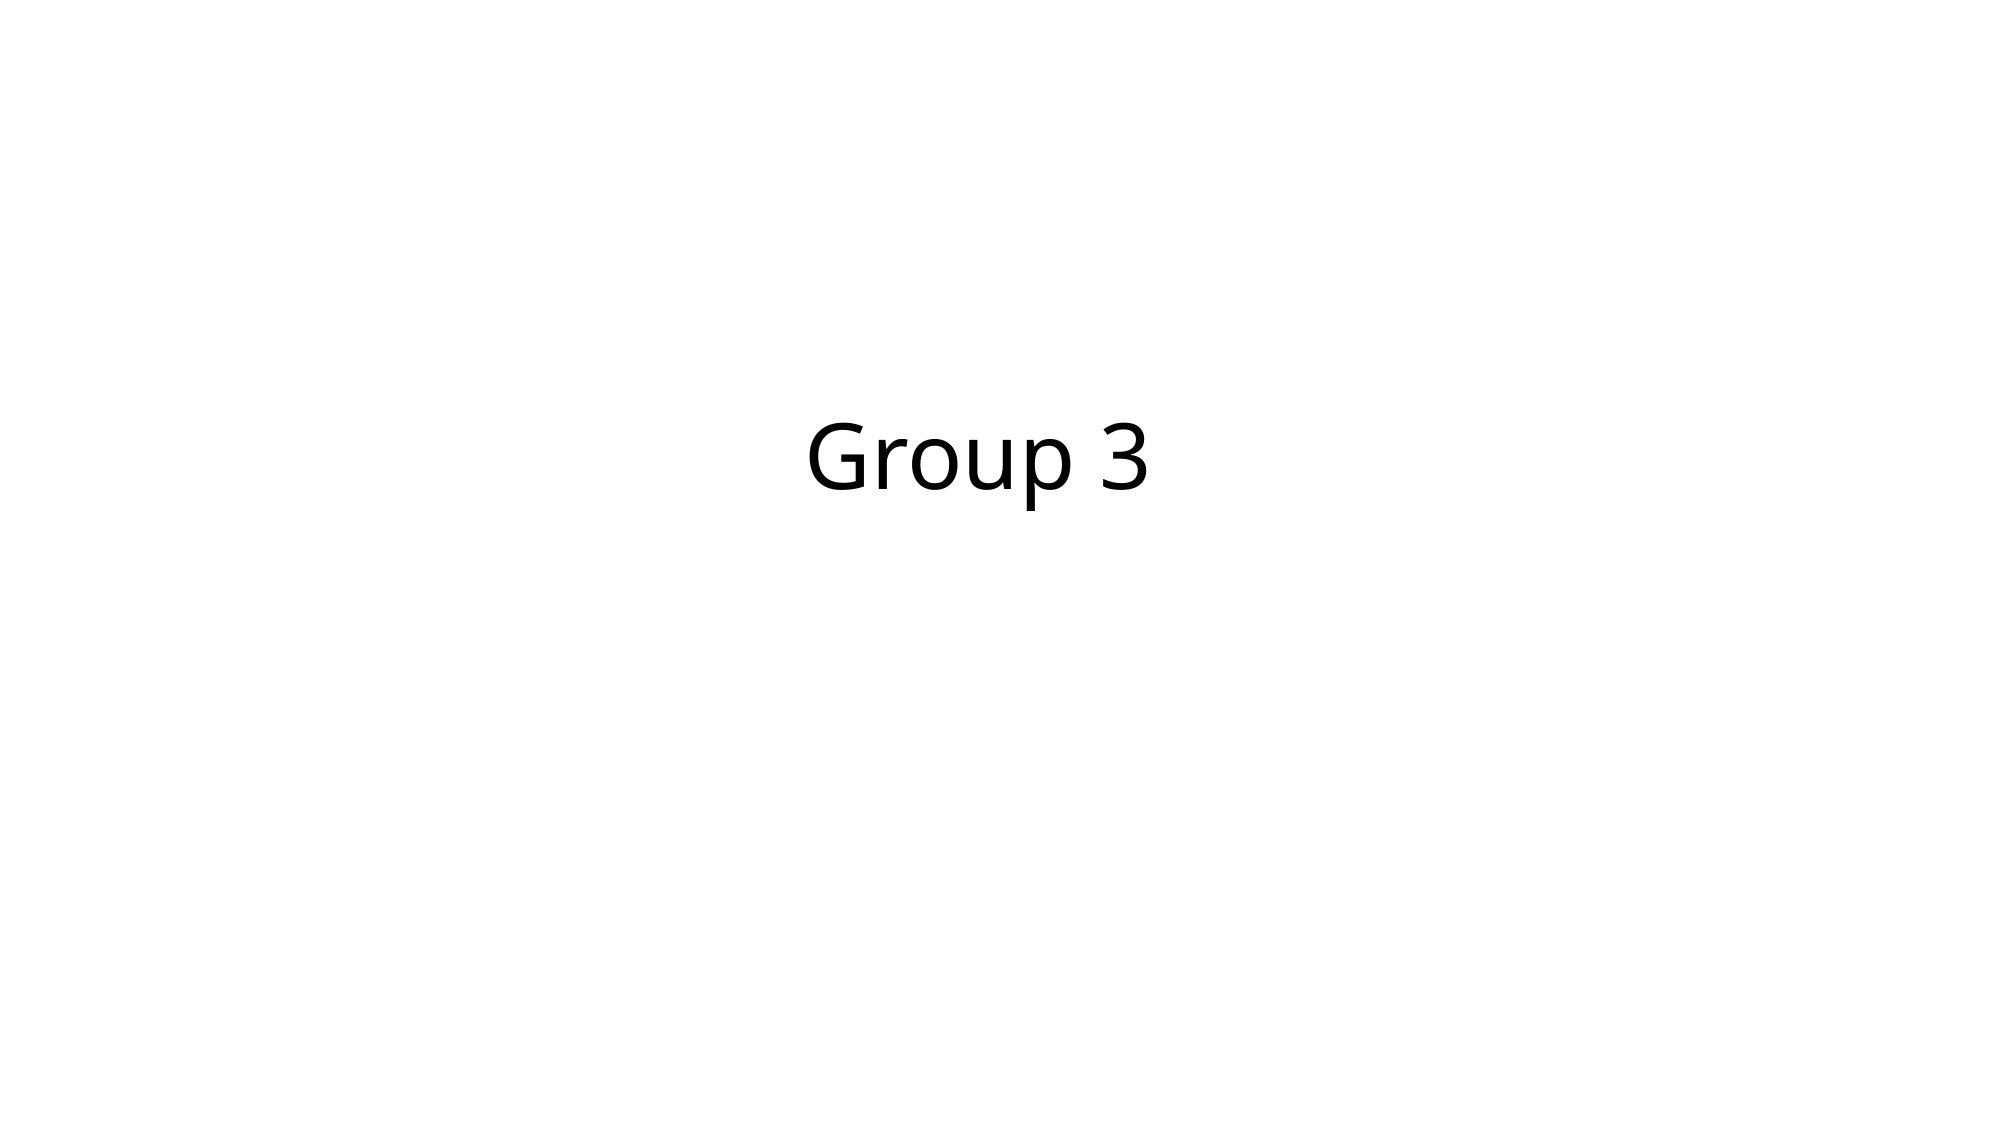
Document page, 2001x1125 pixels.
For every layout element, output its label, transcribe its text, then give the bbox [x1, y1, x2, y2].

title Group 3 [115, 351, 1841, 569]
